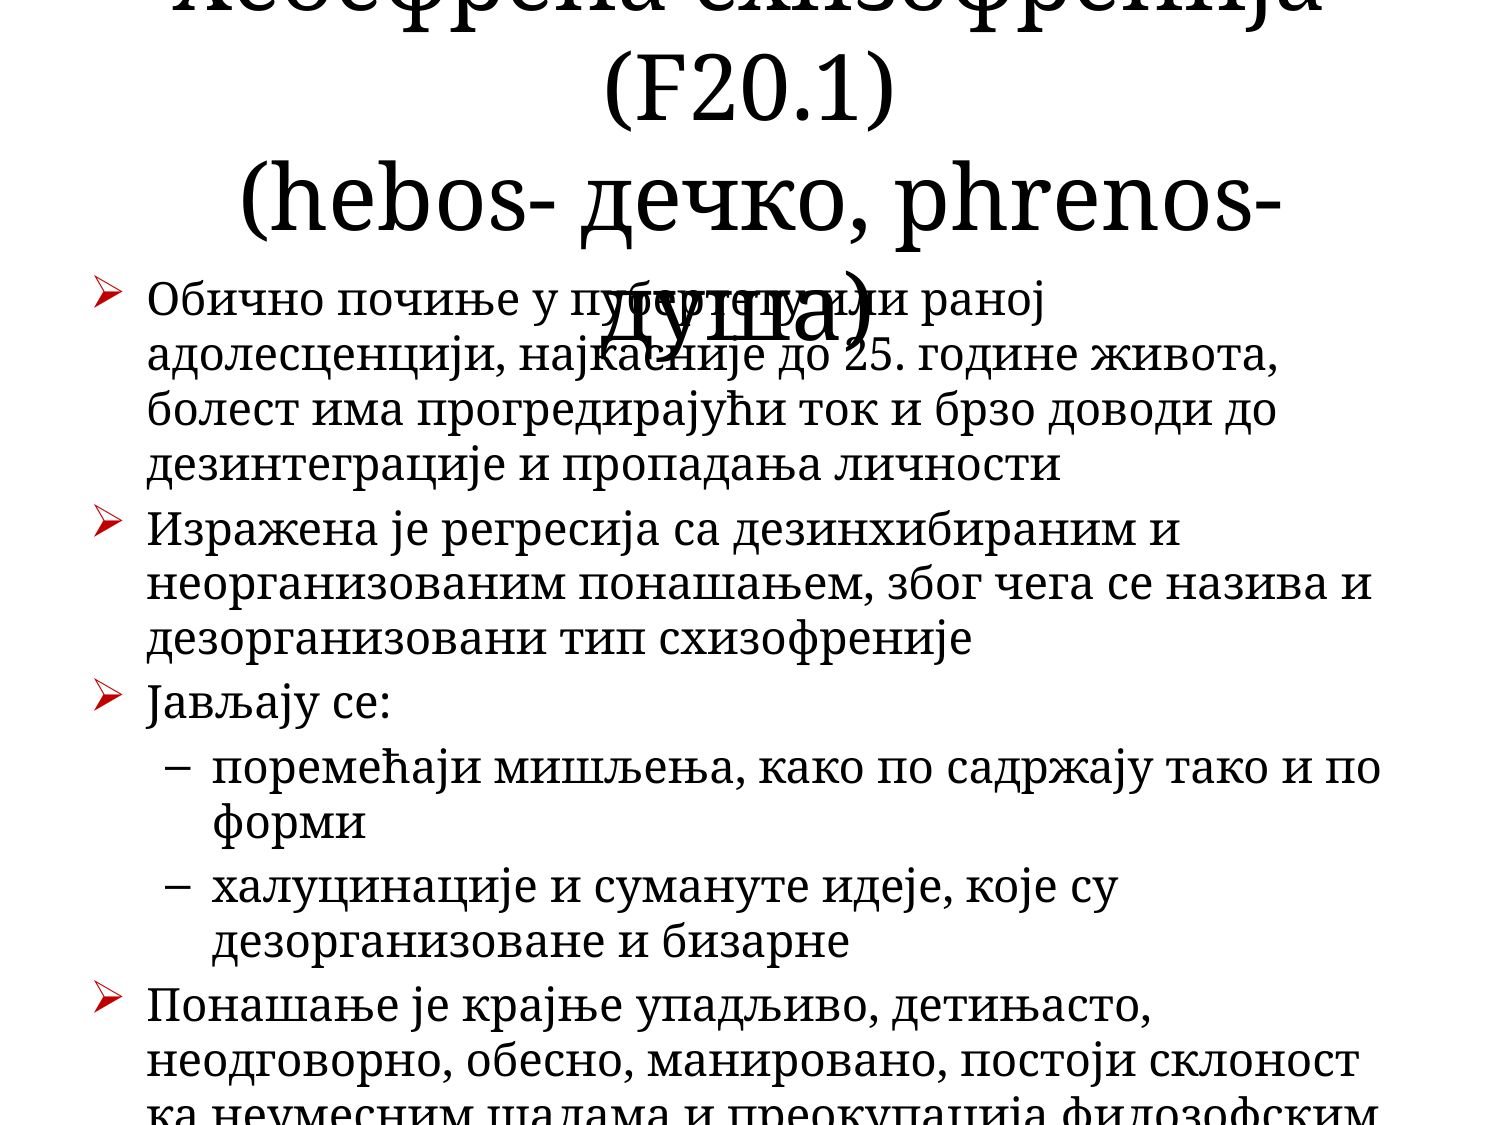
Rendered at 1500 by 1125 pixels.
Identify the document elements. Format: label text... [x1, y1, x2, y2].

title Хебефрена схизофренија (F20.1) (hebos- дечко, phrenos- душа) [74, 44, 1426, 233]
list Обично почиње у пубертету или раној адолесценцији, најкасније до 25. године живота, болест има прогредирајући ток и брзо доводи до дезинтеграције и пропадања личности Изражена је регресија са дезинхибираним и неорганизованим понашањем, због чега се назива и дезорганизовани тип схизофреније Јављају се: поремећаји мишљења, како по садржају тако и по форми халуцинације и сумануте идеје, које су дезорганизоване и бизарне Понашање је крајње упадљиво, детињасто, неодговорно, обесно, манировано, постоји склоност ка неумесним шалама и преокупација филозофским темама [74, 262, 1426, 1006]
